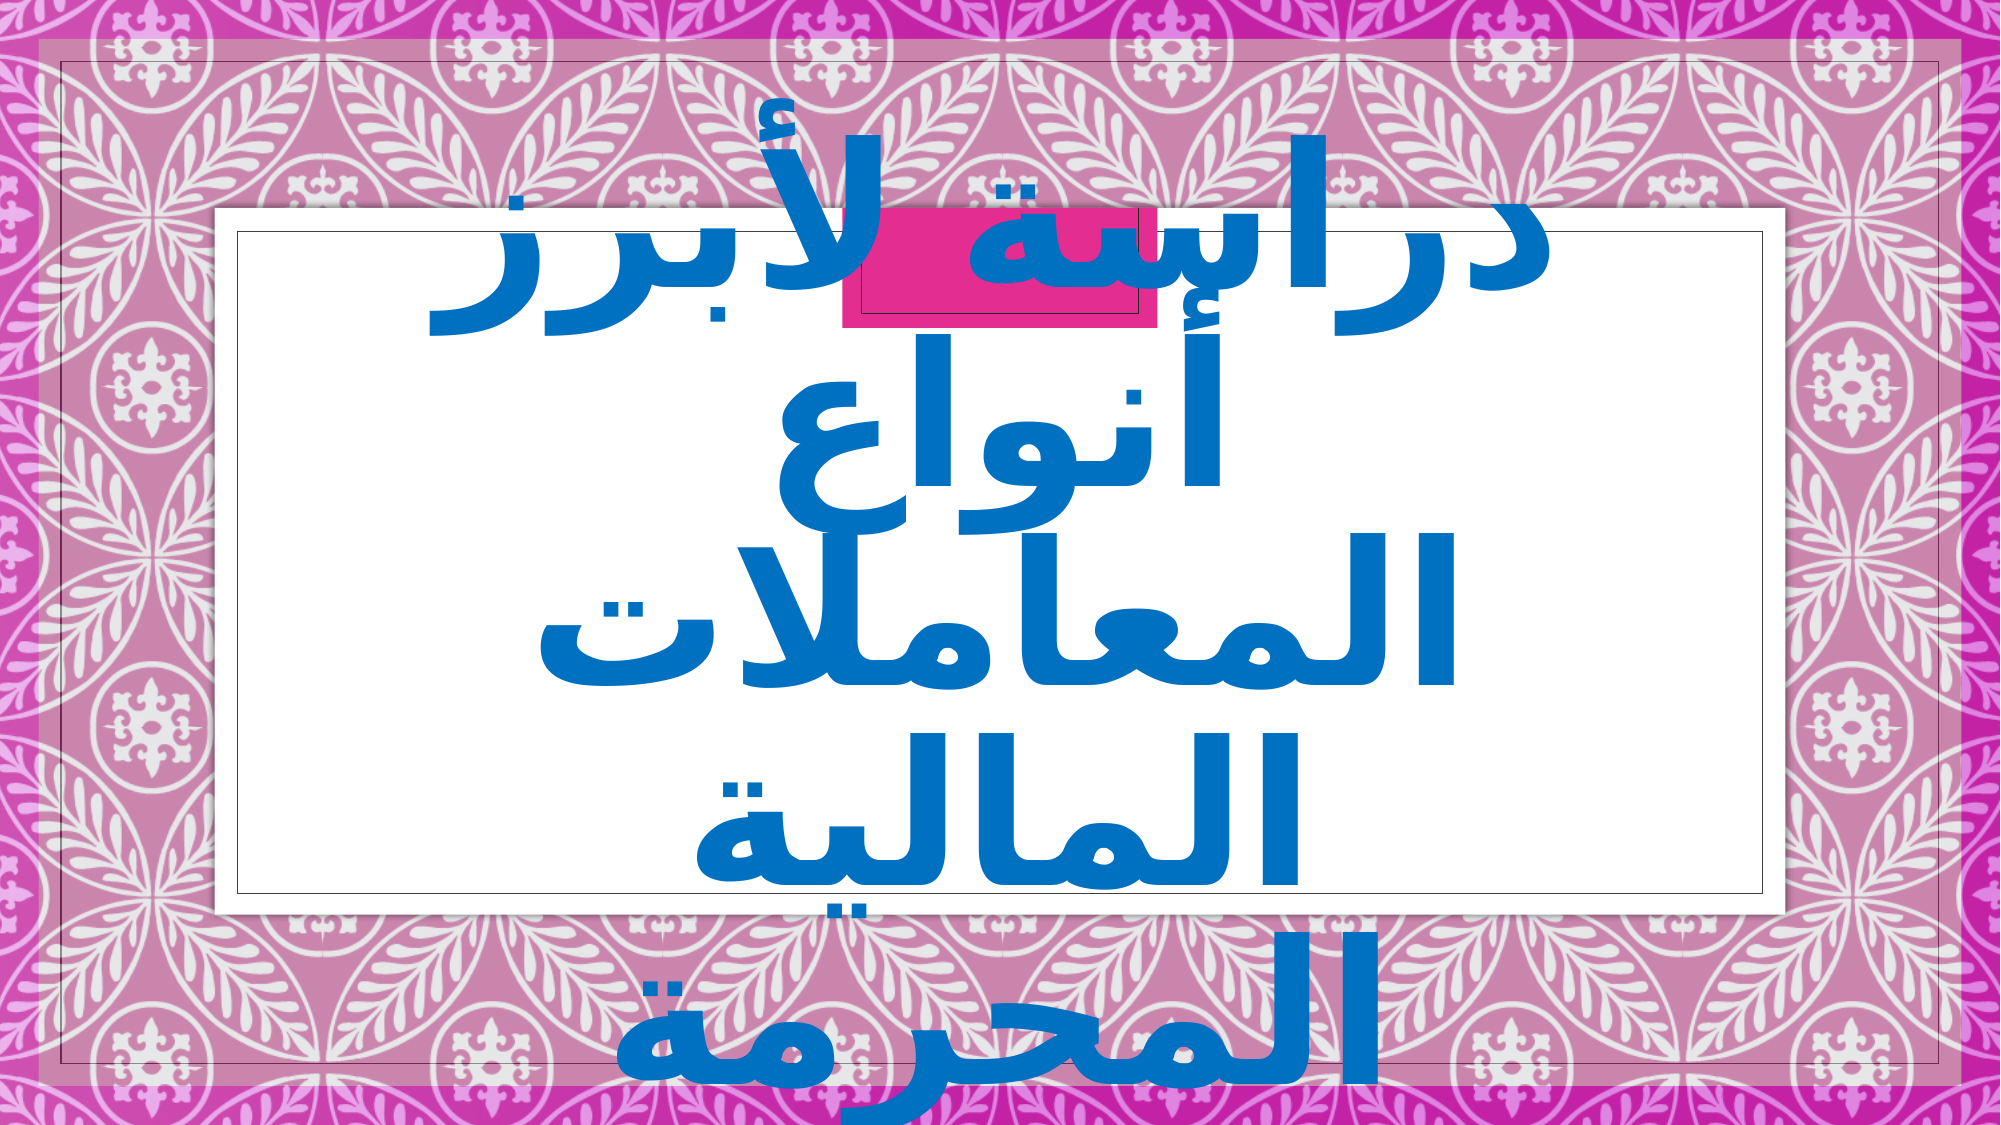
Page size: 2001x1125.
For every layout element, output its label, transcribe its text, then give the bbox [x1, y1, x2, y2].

title دراسة لأبرز أنواع المعاملات المالية المحرمة [256, 202, 1744, 900]
